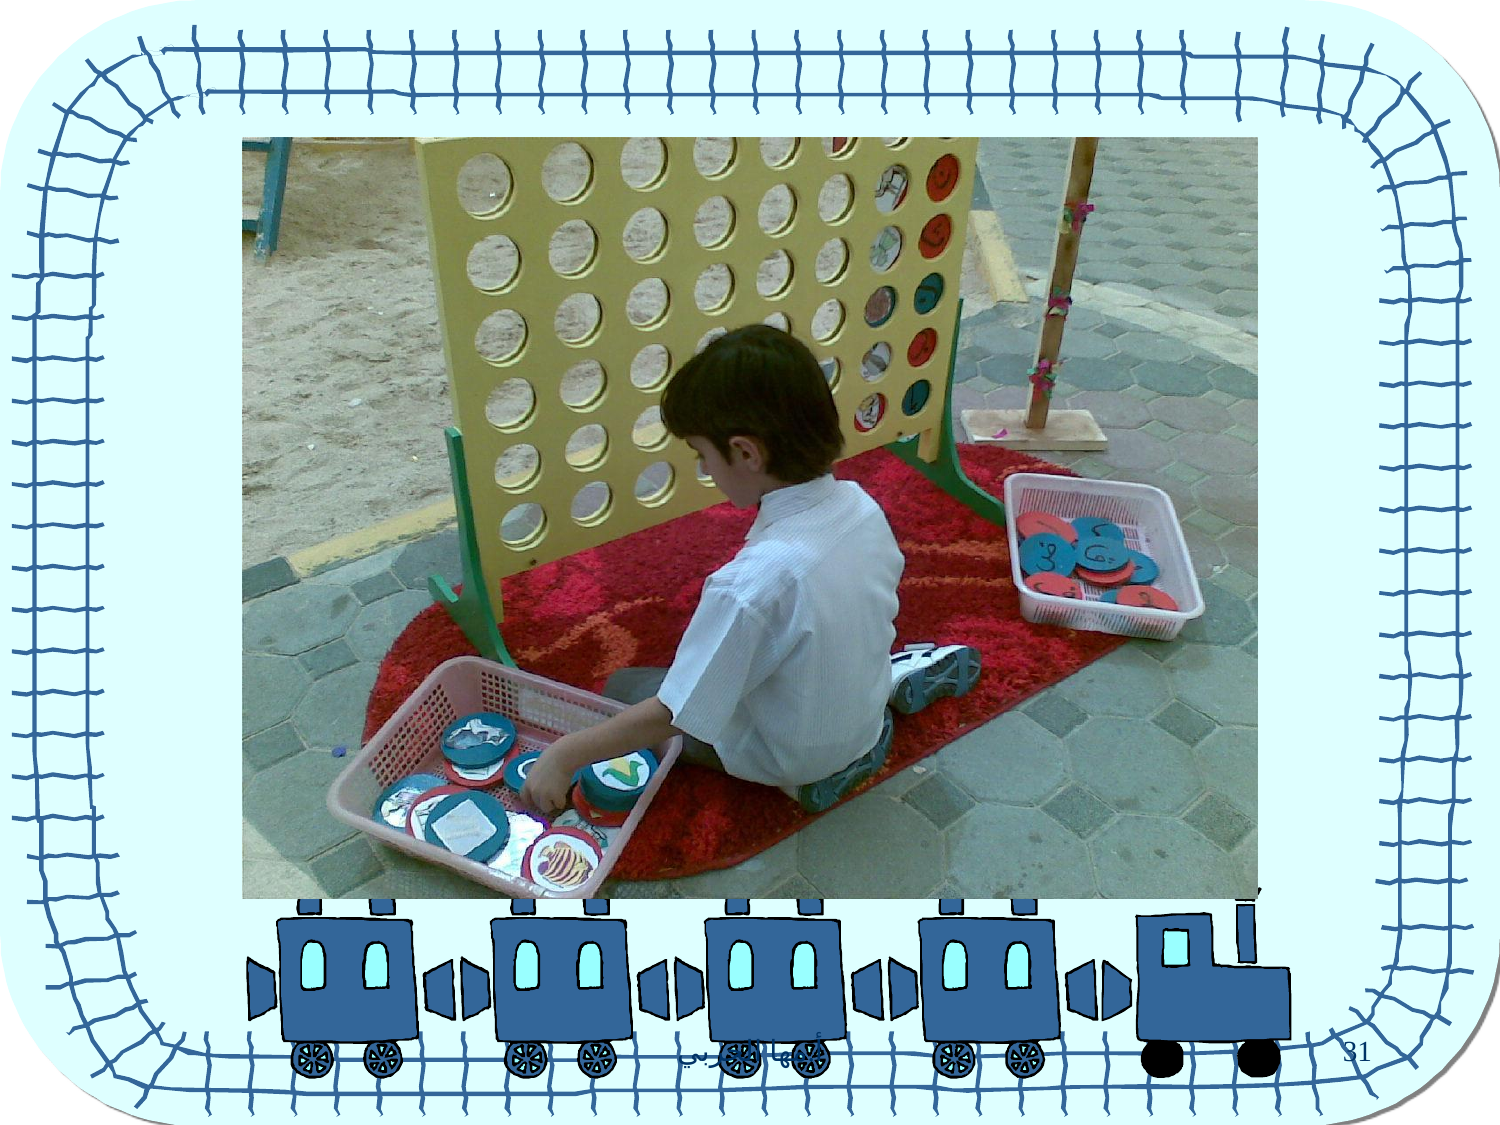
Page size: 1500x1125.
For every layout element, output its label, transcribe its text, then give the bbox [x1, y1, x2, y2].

footer أ.مها الحربي [512, 1024, 988, 1101]
picture [241, 136, 1258, 899]
slide_number 31 [1074, 1024, 1388, 1101]
